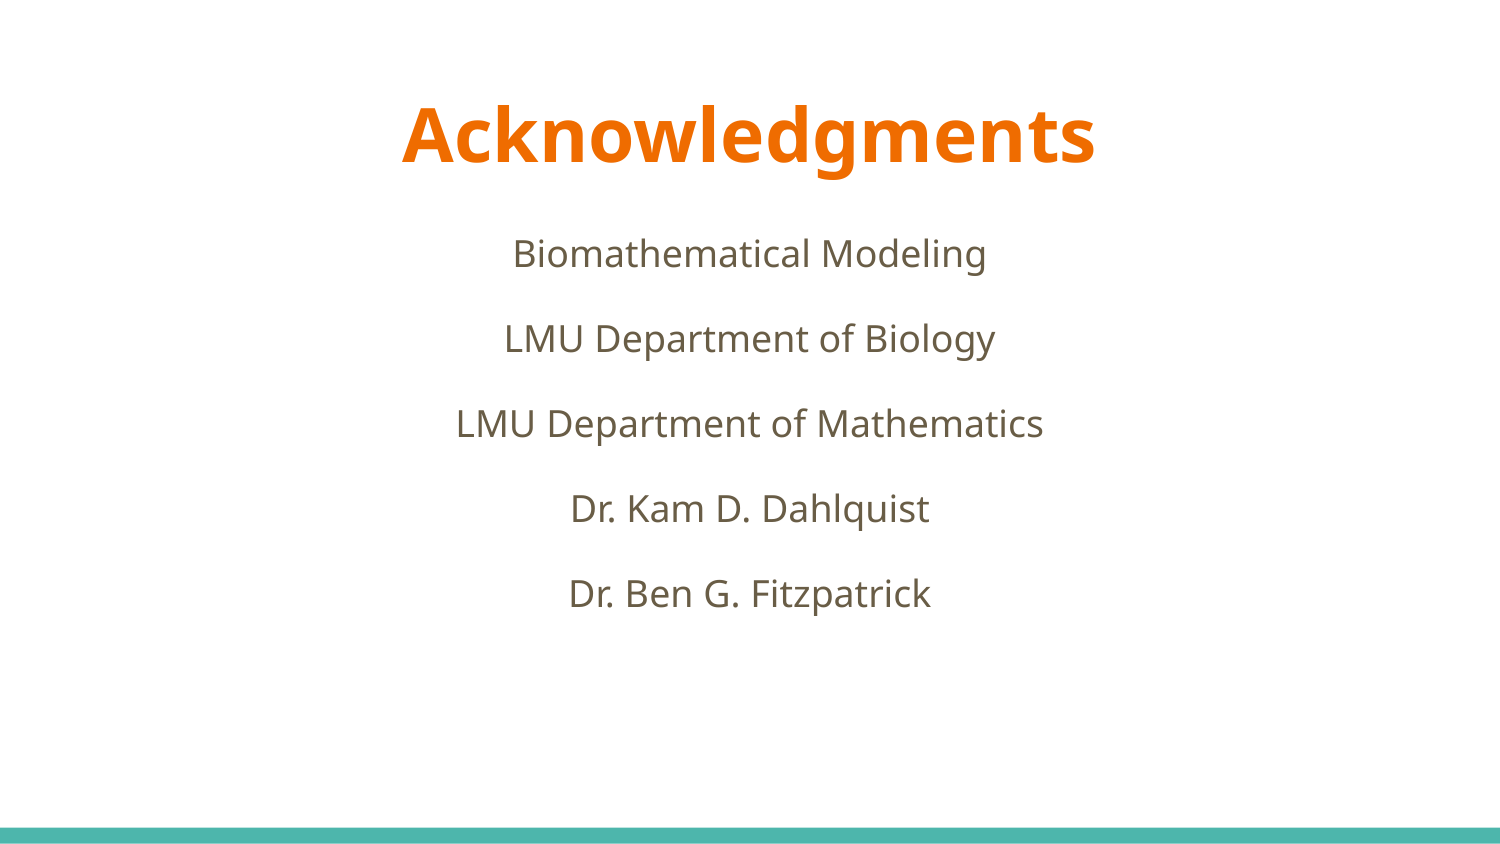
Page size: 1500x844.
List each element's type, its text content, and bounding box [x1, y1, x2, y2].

list Biomathematical Modeling LMU Department of Biology LMU Department of Mathematics Dr. Kam D. Dahlquist Dr. Ben G. Fitzpatrick [51, 207, 1449, 750]
title Acknowledgments [51, 72, 1449, 189]
